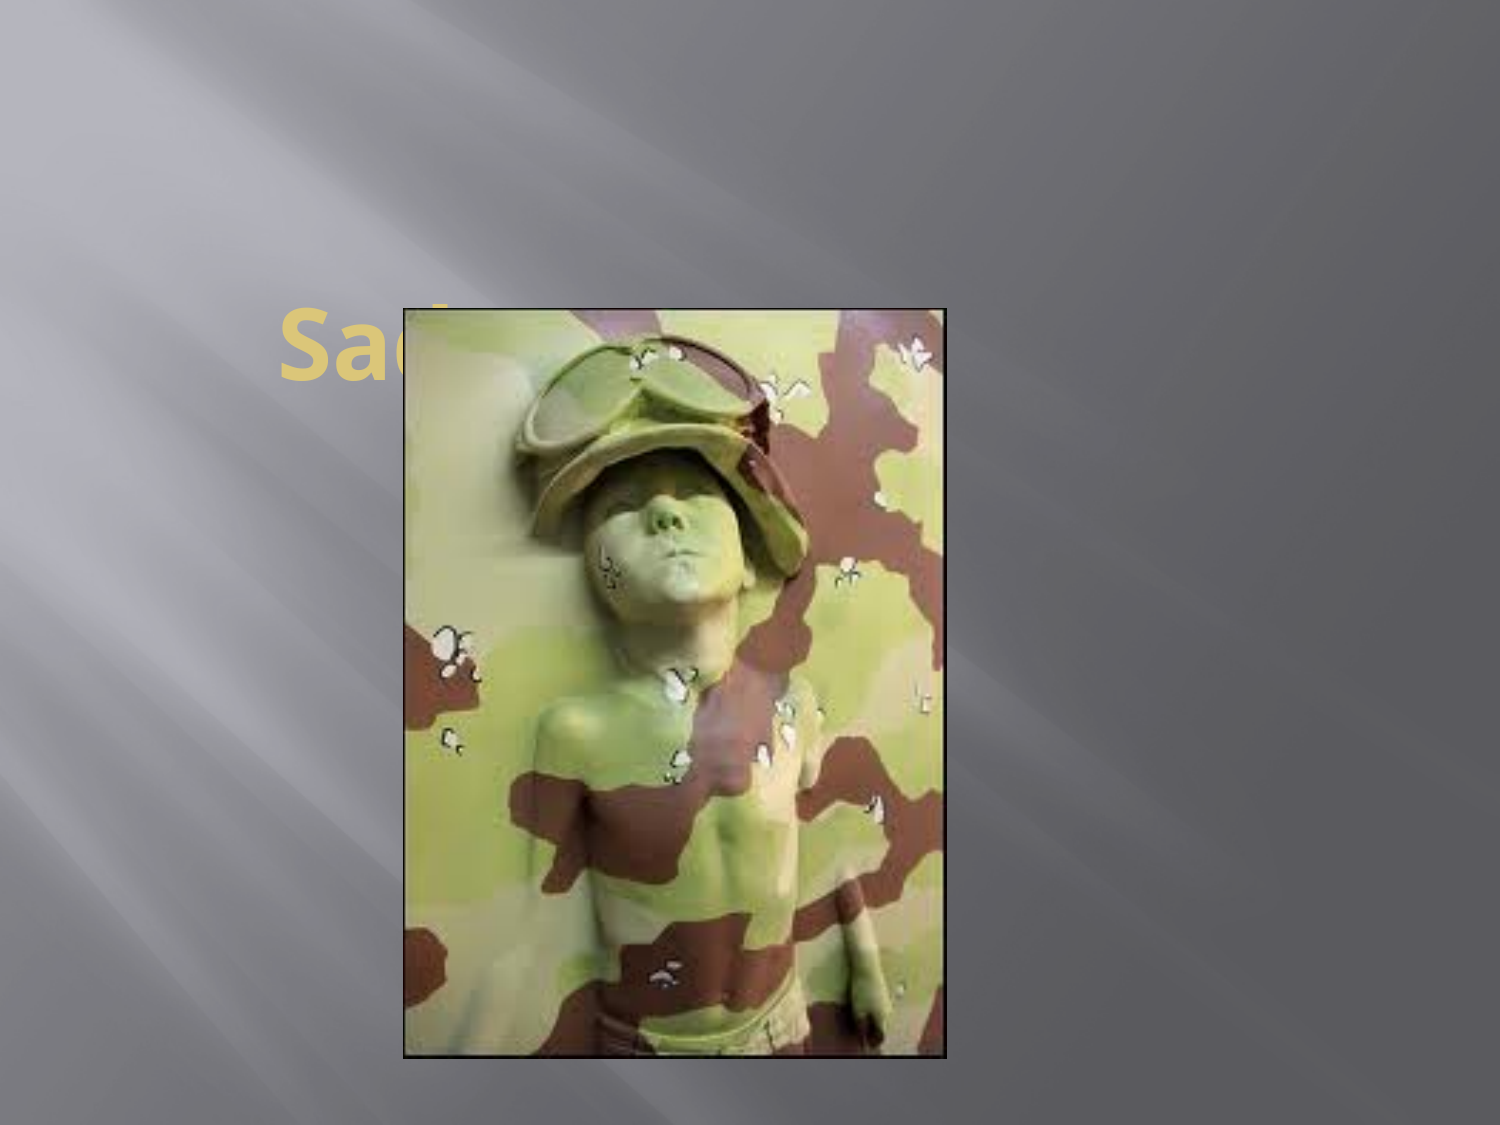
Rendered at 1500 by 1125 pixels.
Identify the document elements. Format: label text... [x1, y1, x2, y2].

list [0, 308, 1351, 1060]
title Sad [262, 99, 1425, 400]
